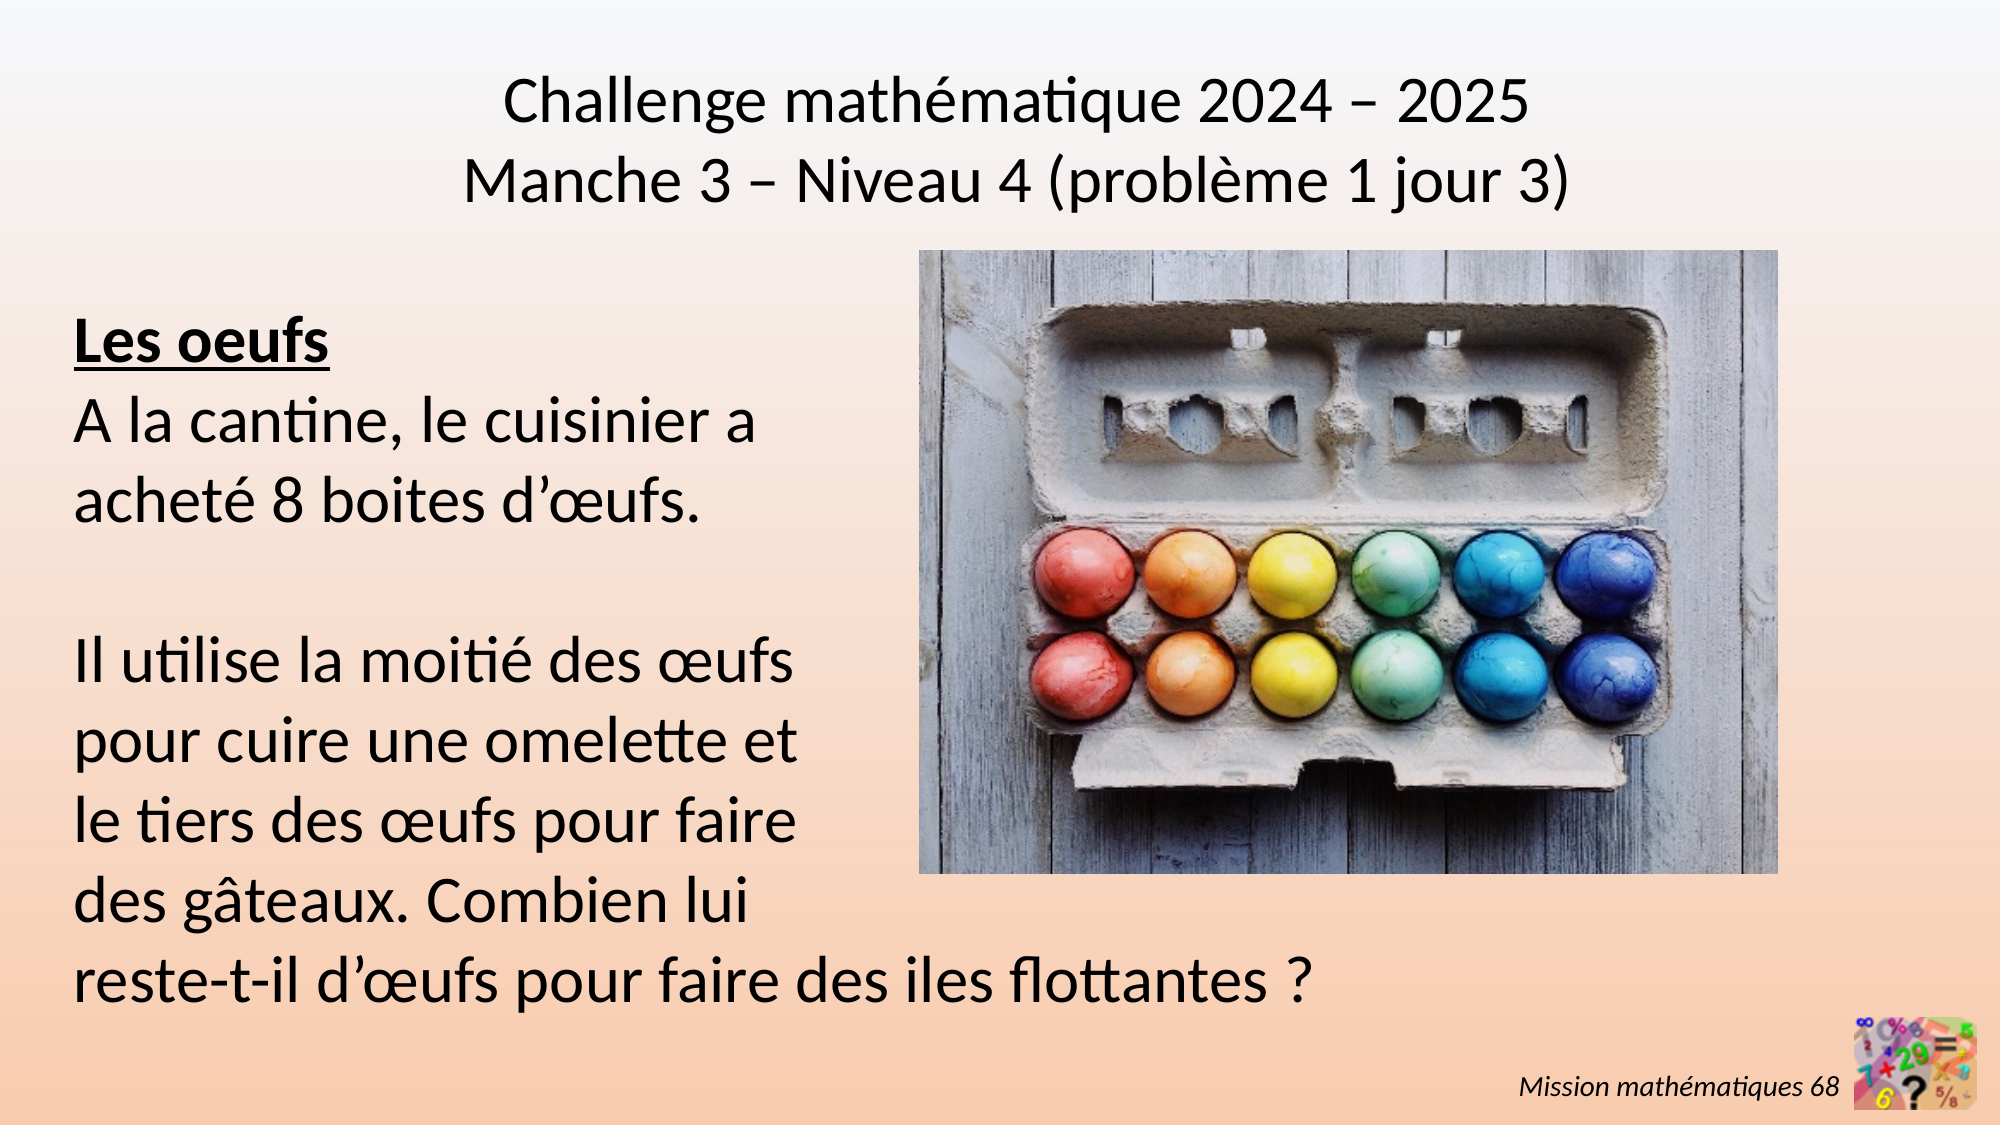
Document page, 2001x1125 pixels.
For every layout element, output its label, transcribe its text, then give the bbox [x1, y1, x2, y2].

text_box Challenge mathématique 2024 – 2025 Manche 3 – Niveau 4 (problème 1 jour 3) Les oeufs A la cantine, le cuisinier a acheté 8 boites d’œufs. Il utilise la moitié des œufs pour cuire une omelette et le tiers des œufs pour faire des gâteaux. Combien lui reste-t-il d’œufs pour faire des iles flottantes ? [58, 48, 1977, 1023]
picture [1854, 1017, 1977, 1110]
picture [919, 250, 1778, 874]
text_box Mission mathématiques 68 [1501, 1059, 1854, 1110]
